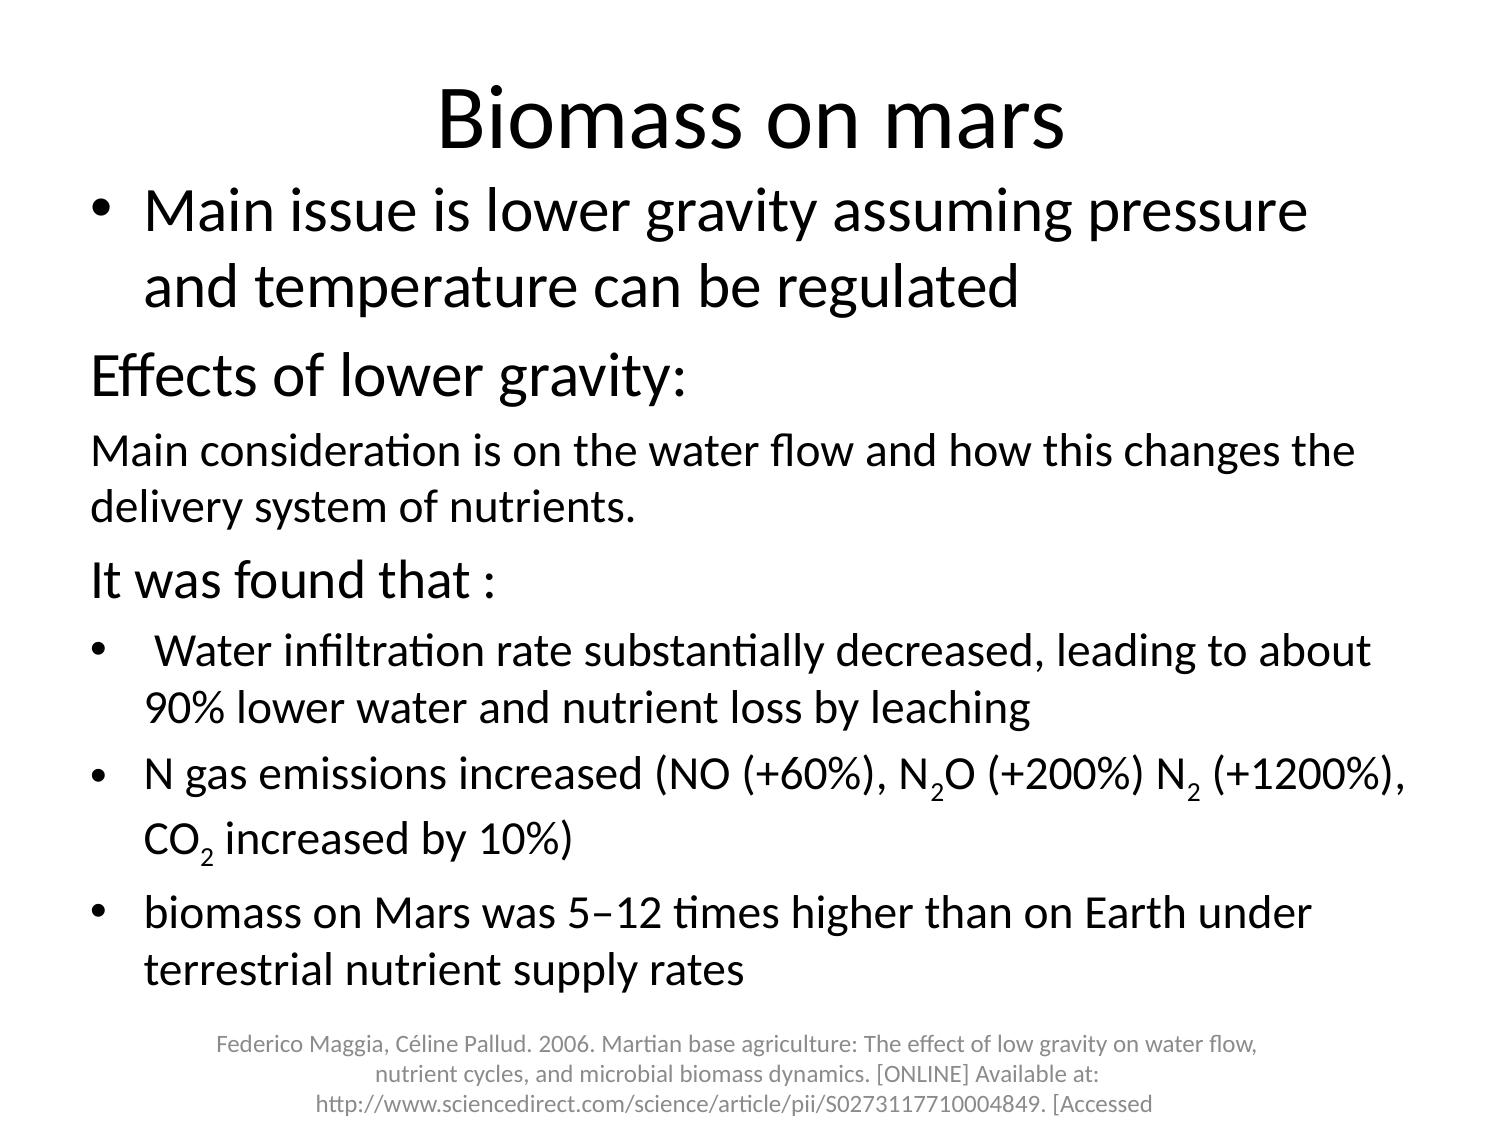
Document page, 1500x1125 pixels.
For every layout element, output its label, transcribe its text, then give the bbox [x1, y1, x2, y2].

footer Federico Maggia, Céline Pallud. 2006. Martian base agriculture: The effect of low gravity on water flow, nutrient cycles, and microbial biomass dynamics. [ONLINE] Available at: http://www.sciencedirect.com/science/article/pii/S0273117710004849. [Accessed [159, 1042, 1317, 1103]
list Main issue is lower gravity assuming pressure and temperature can be regulated Effects of lower gravity: Main consideration is on the water flow and how this changes the delivery system of nutrients. It was found that : Water infiltration rate substantially decreased, leading to about 90% lower water and nutrient loss by leaching N gas emissions increased (NO (+60%), N2O (+200%) N2 (+1200%), CO2 increased by 10%) biomass on Mars was 5–12 times higher than on Earth under terrestrial nutrient supply rates [75, 160, 1425, 1005]
title Biomass on mars [76, 42, 1427, 180]
